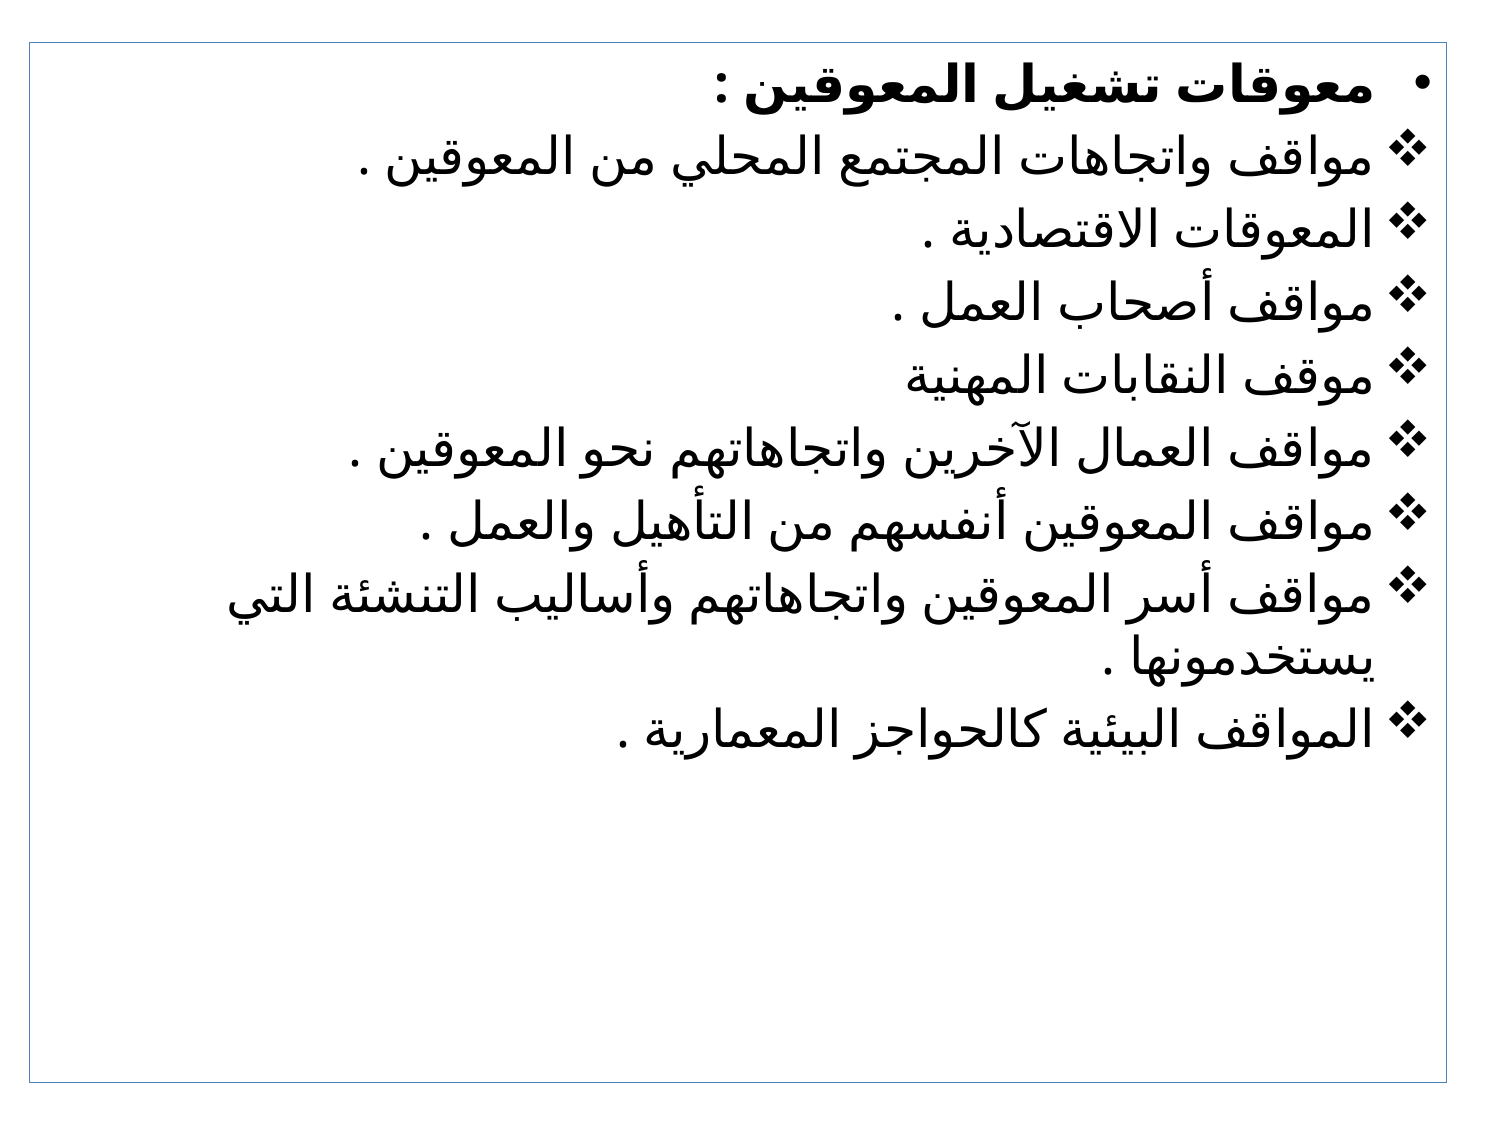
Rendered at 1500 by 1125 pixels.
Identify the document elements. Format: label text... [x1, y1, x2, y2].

list معوقات تشغيل المعوقين : مواقف واتجاهات المجتمع المحلي من المعوقين . المعوقات الاقتصادية . مواقف أصحاب العمل . موقف النقابات المهنية مواقف العمال الآخرين واتجاهاتهم نحو المعوقين . مواقف المعوقين أنفسهم من التأهيل والعمل . مواقف أسر المعوقين واتجاهاتهم وأساليب التنشئة التي يستخدمونها . المواقف البيئية كالحواجز المعمارية . [29, 42, 1447, 1083]
